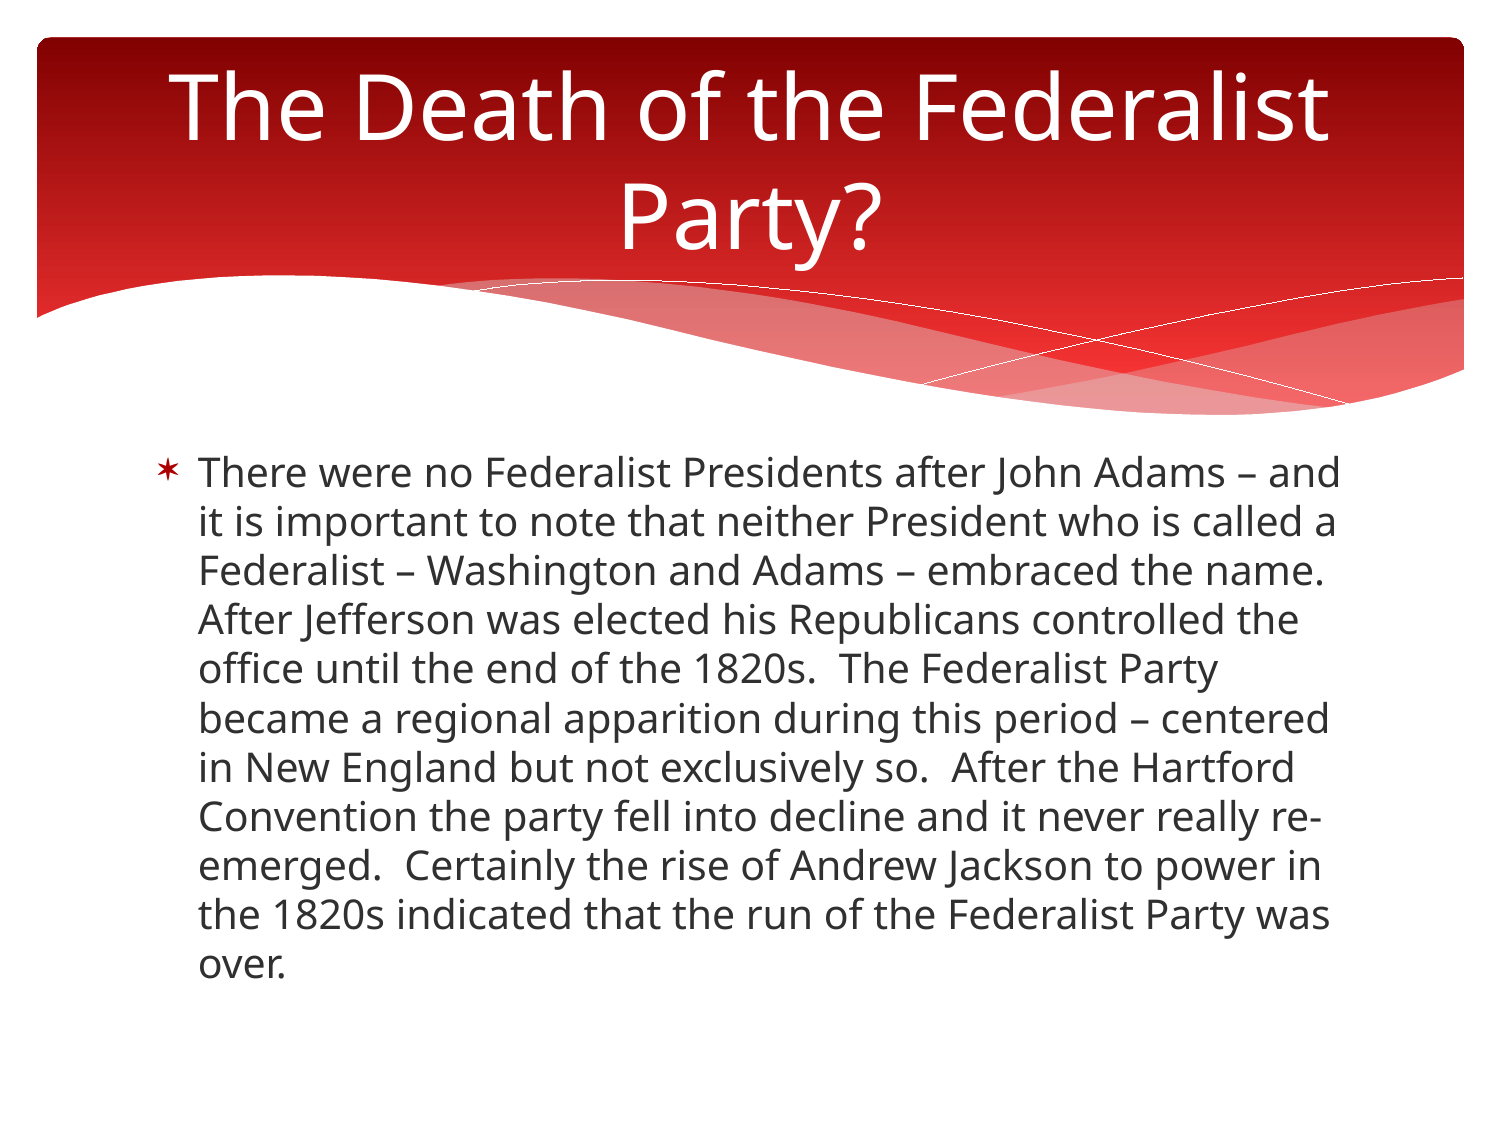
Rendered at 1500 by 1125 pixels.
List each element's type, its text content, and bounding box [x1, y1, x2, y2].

title The Death of the Federalist Party? [75, 55, 1425, 261]
list There were no Federalist Presidents after John Adams – and it is important to note that neither President who is called a Federalist – Washington and Adams – embraced the name. After Jefferson was elected his Republicans controlled the office until the end of the 1820s. The Federalist Party became a regional apparition during this period – centered in New England but not exclusively so. After the Hartford Convention the party fell into decline and it never really re-emerged. Certainly the rise of Andrew Jackson to power in the 1820s indicated that the run of the Federalist Party was over. [143, 438, 1359, 1005]
